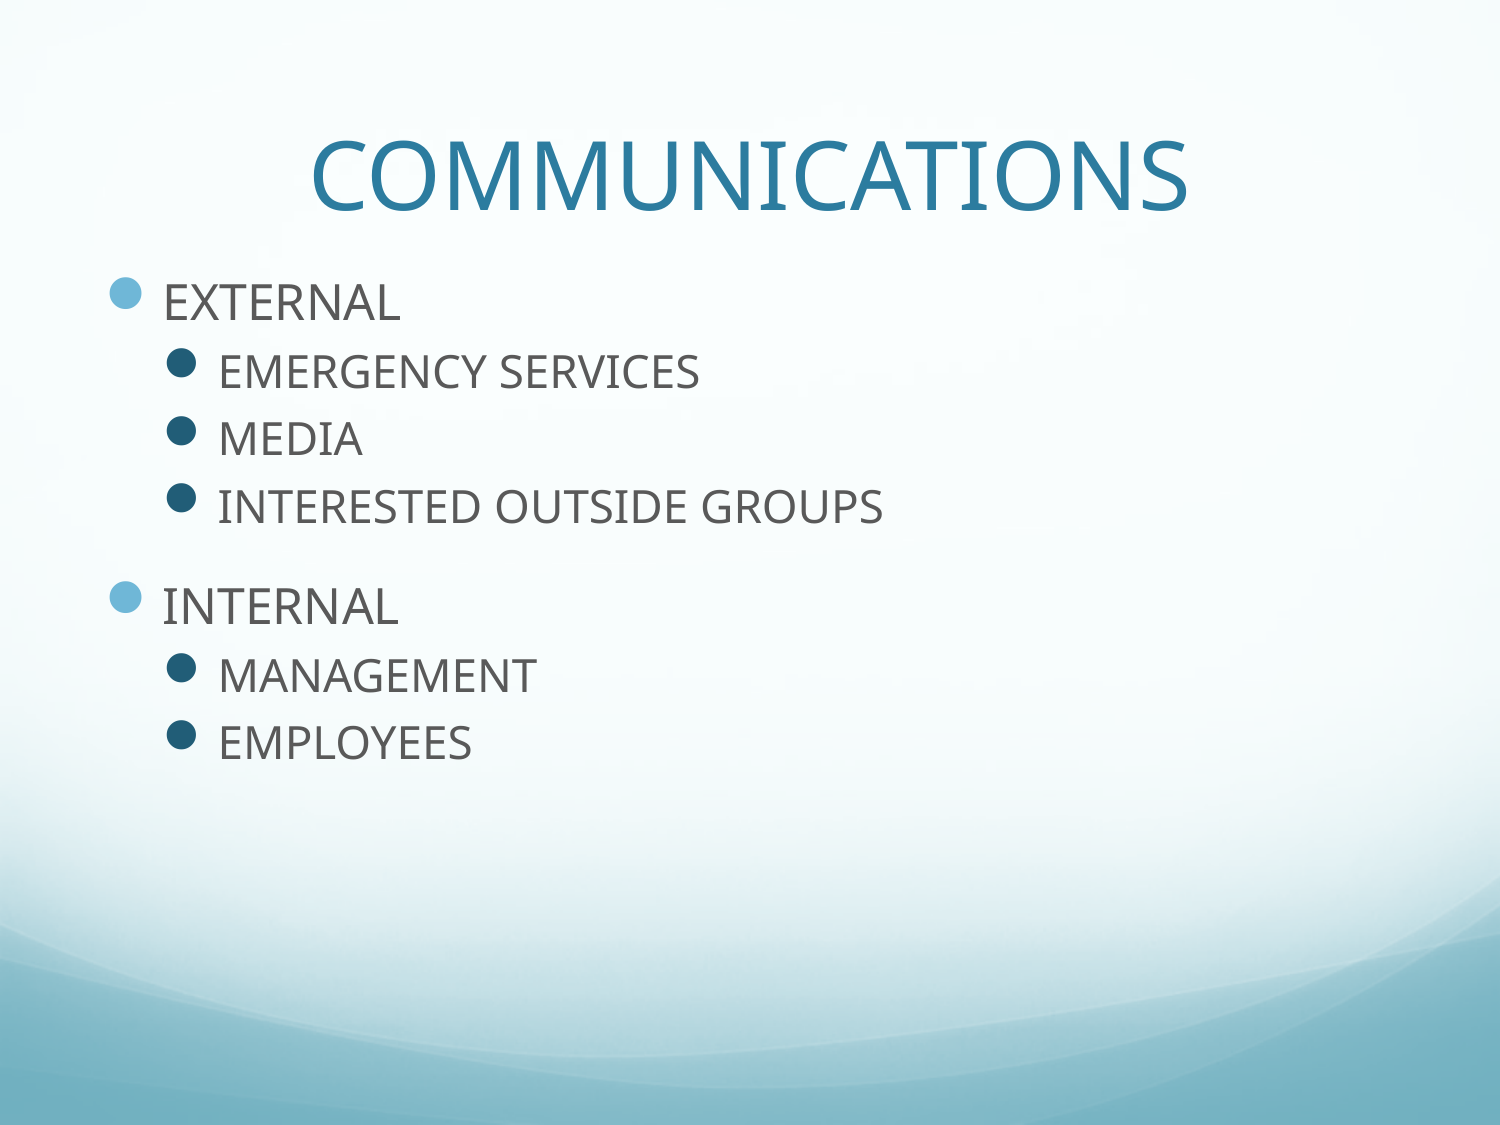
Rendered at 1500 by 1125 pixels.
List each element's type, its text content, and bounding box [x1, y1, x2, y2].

title COMMUNICATIONS [90, 17, 1410, 237]
list EXTERNAL EMERGENCY SERVICES MEDIA INTERESTED OUTSIDE GROUPS INTERNAL MANAGEMENT EMPLOYEES [90, 262, 1410, 975]
